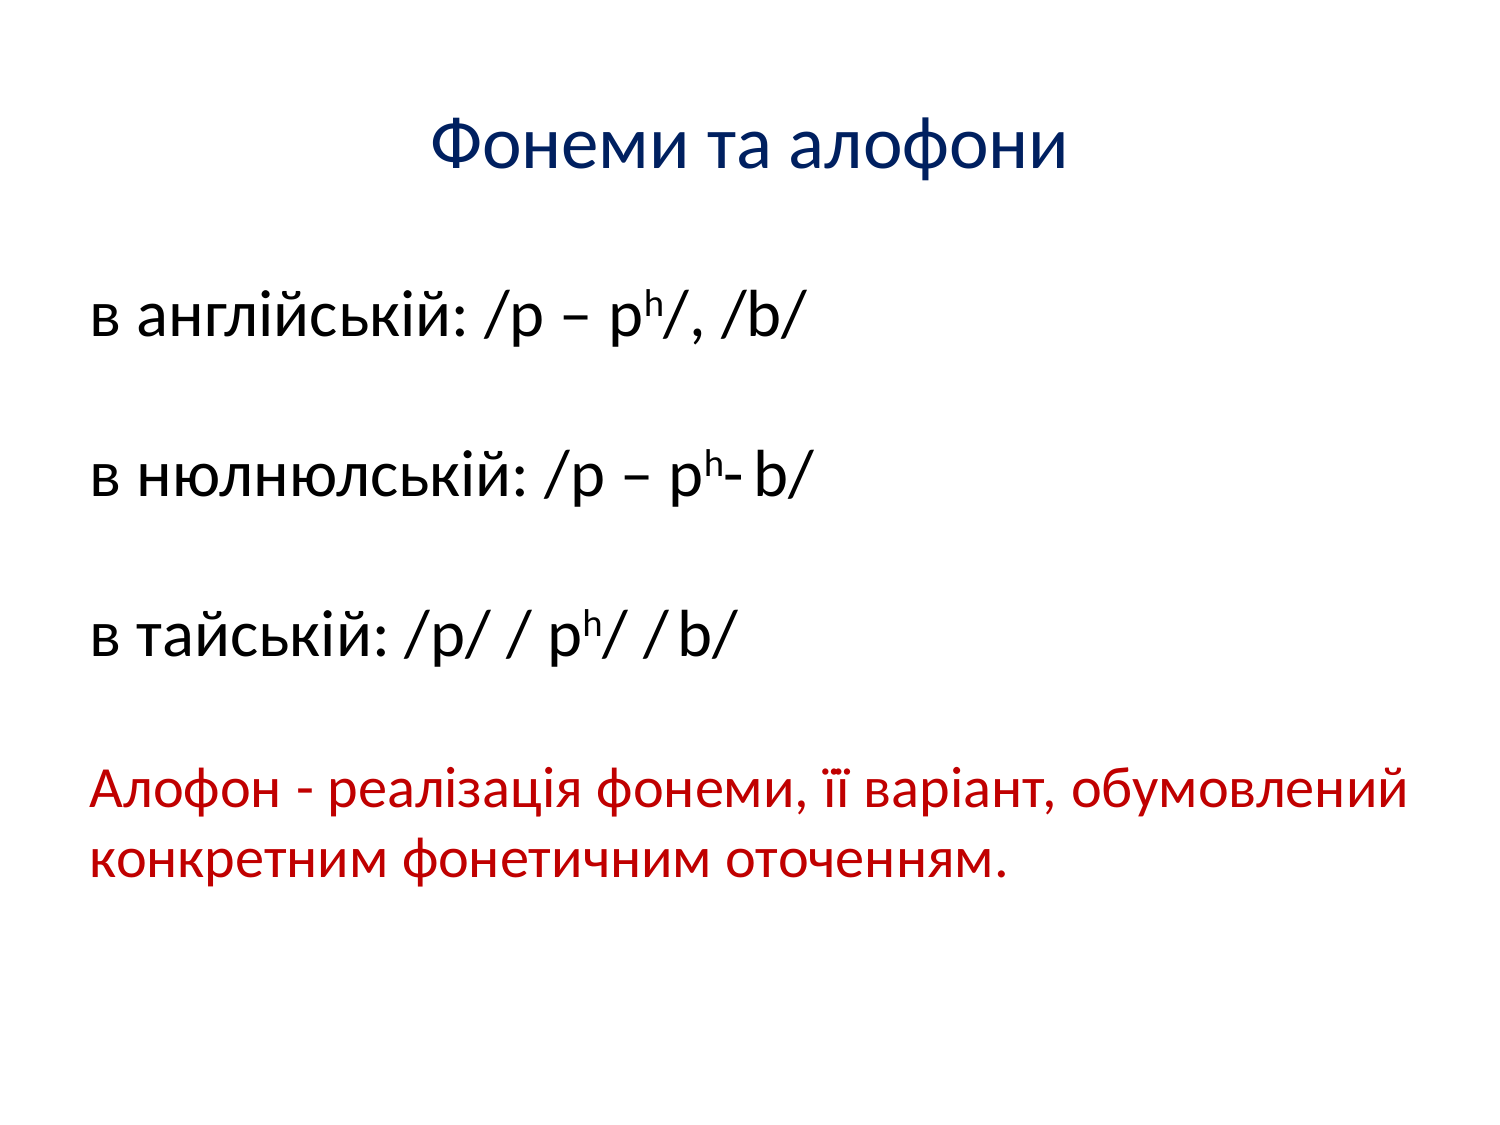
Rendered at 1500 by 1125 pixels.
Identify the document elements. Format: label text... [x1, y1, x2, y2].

text_box Фонеми та алофони [75, 45, 1425, 233]
text_box в англійській: /p – ph/, /b/ в нюлнюлській: /p – ph- b/ в тайській: /p/ / ph/ / b/ Алофон - реалізація фонеми, її варіант, обумовлений конкретним фонетичним оточенням. [75, 262, 1425, 1005]
